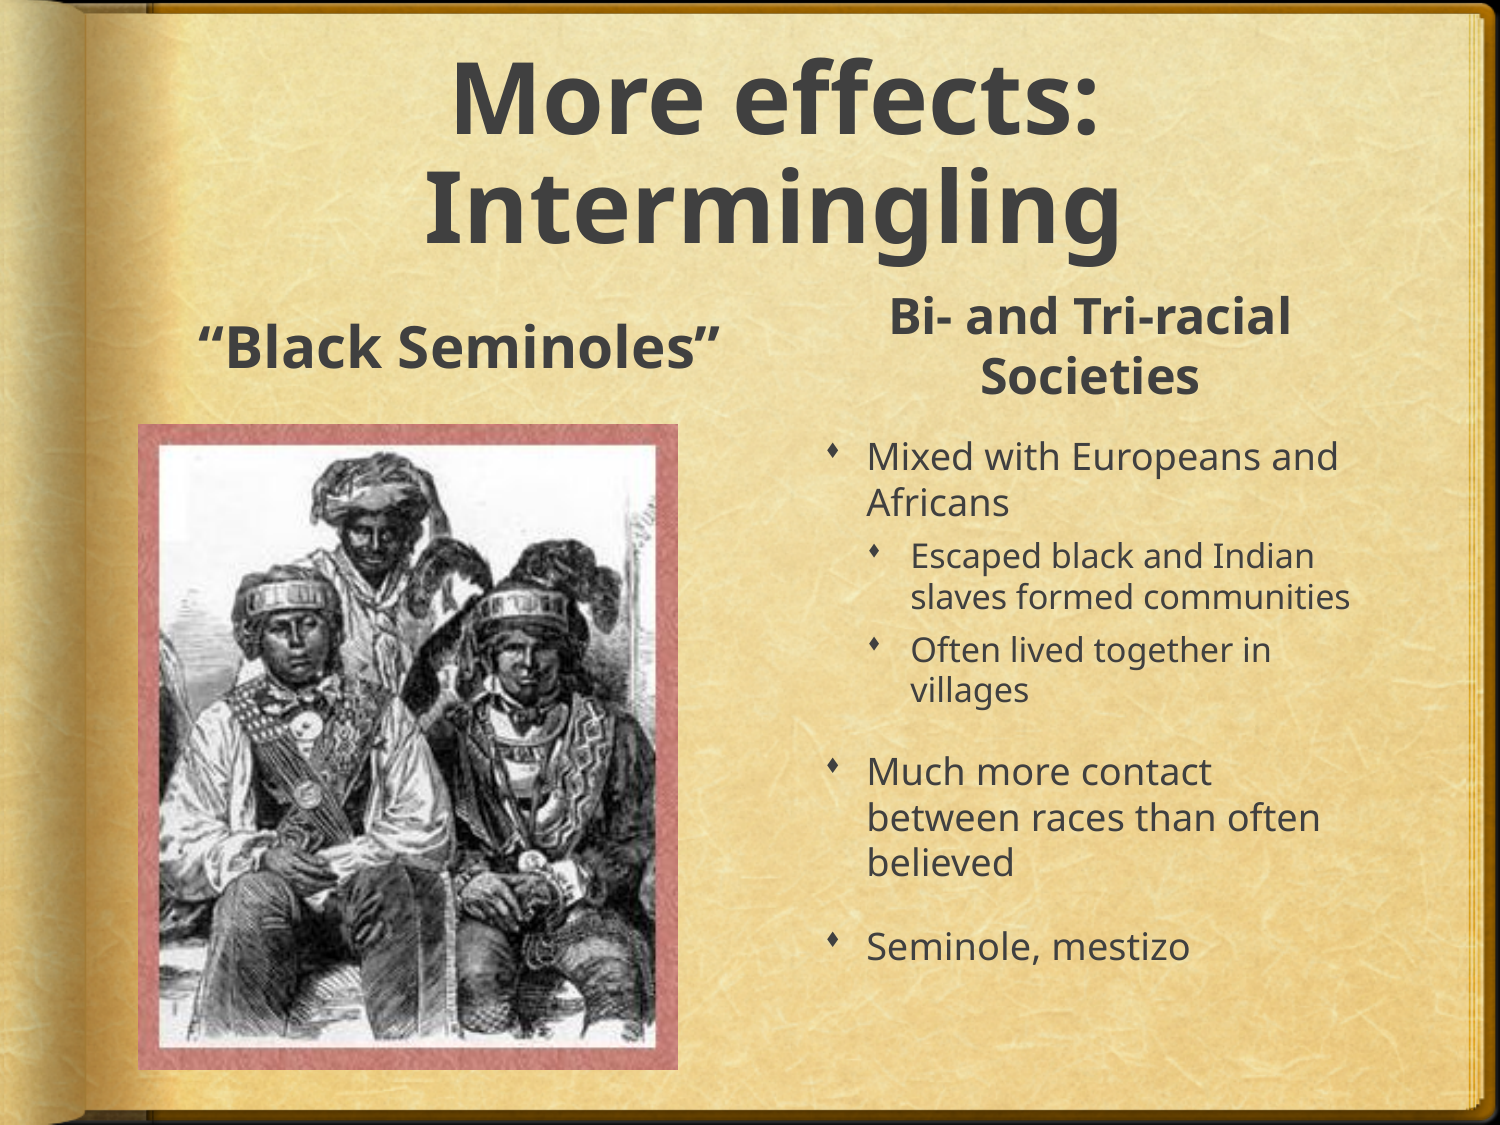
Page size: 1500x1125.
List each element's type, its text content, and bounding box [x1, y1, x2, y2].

list Mixed with Europeans and Africans Escaped black and Indian slaves formed communities Often lived together in villages Much more contact between races than often believed Seminole, mestizo [809, 425, 1372, 1005]
picture [0, 0, 1500, 1125]
list “Black Seminoles” [178, 277, 742, 413]
title More effects: Intermingling [178, 45, 1372, 265]
list Bi- and Tri-racial Societies [809, 277, 1372, 413]
